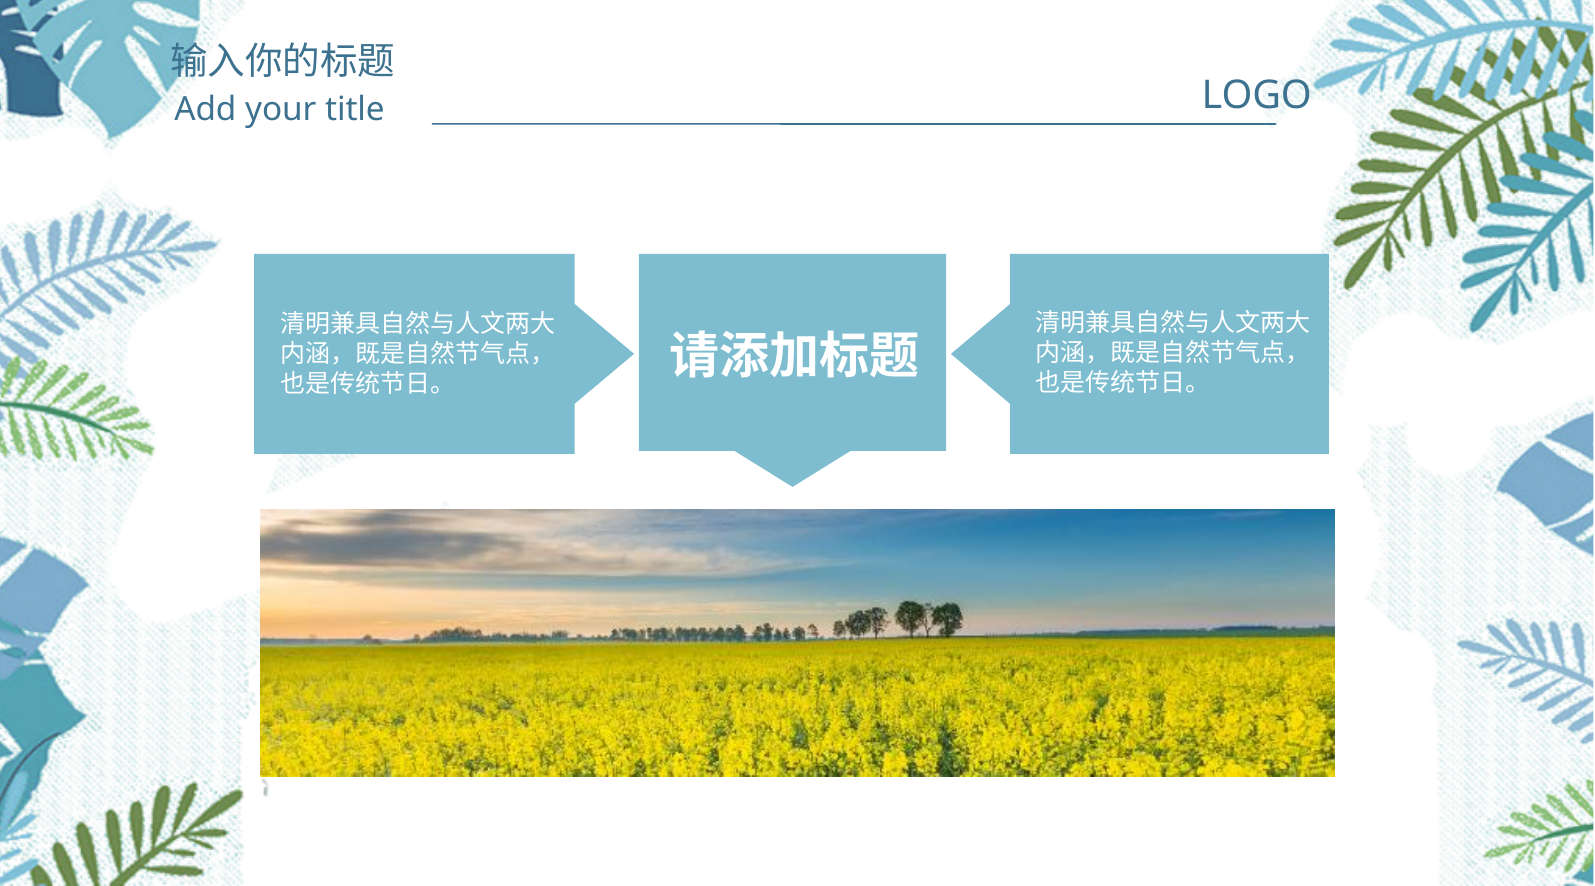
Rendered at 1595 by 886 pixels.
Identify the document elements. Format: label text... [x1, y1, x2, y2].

text_box 清明兼具自然与人文两大内涵，既是自然节气点，也是传统节日。 [265, 300, 573, 406]
picture [0, 0, 1594, 886]
text_box [638, 253, 947, 487]
text_box 清明兼具自然与人文两大内涵，既是自然节气点，也是传统节日。 [1021, 298, 1329, 404]
text_box 请添加标题 [669, 323, 940, 384]
text_box [950, 253, 1329, 454]
text_box [254, 253, 635, 454]
